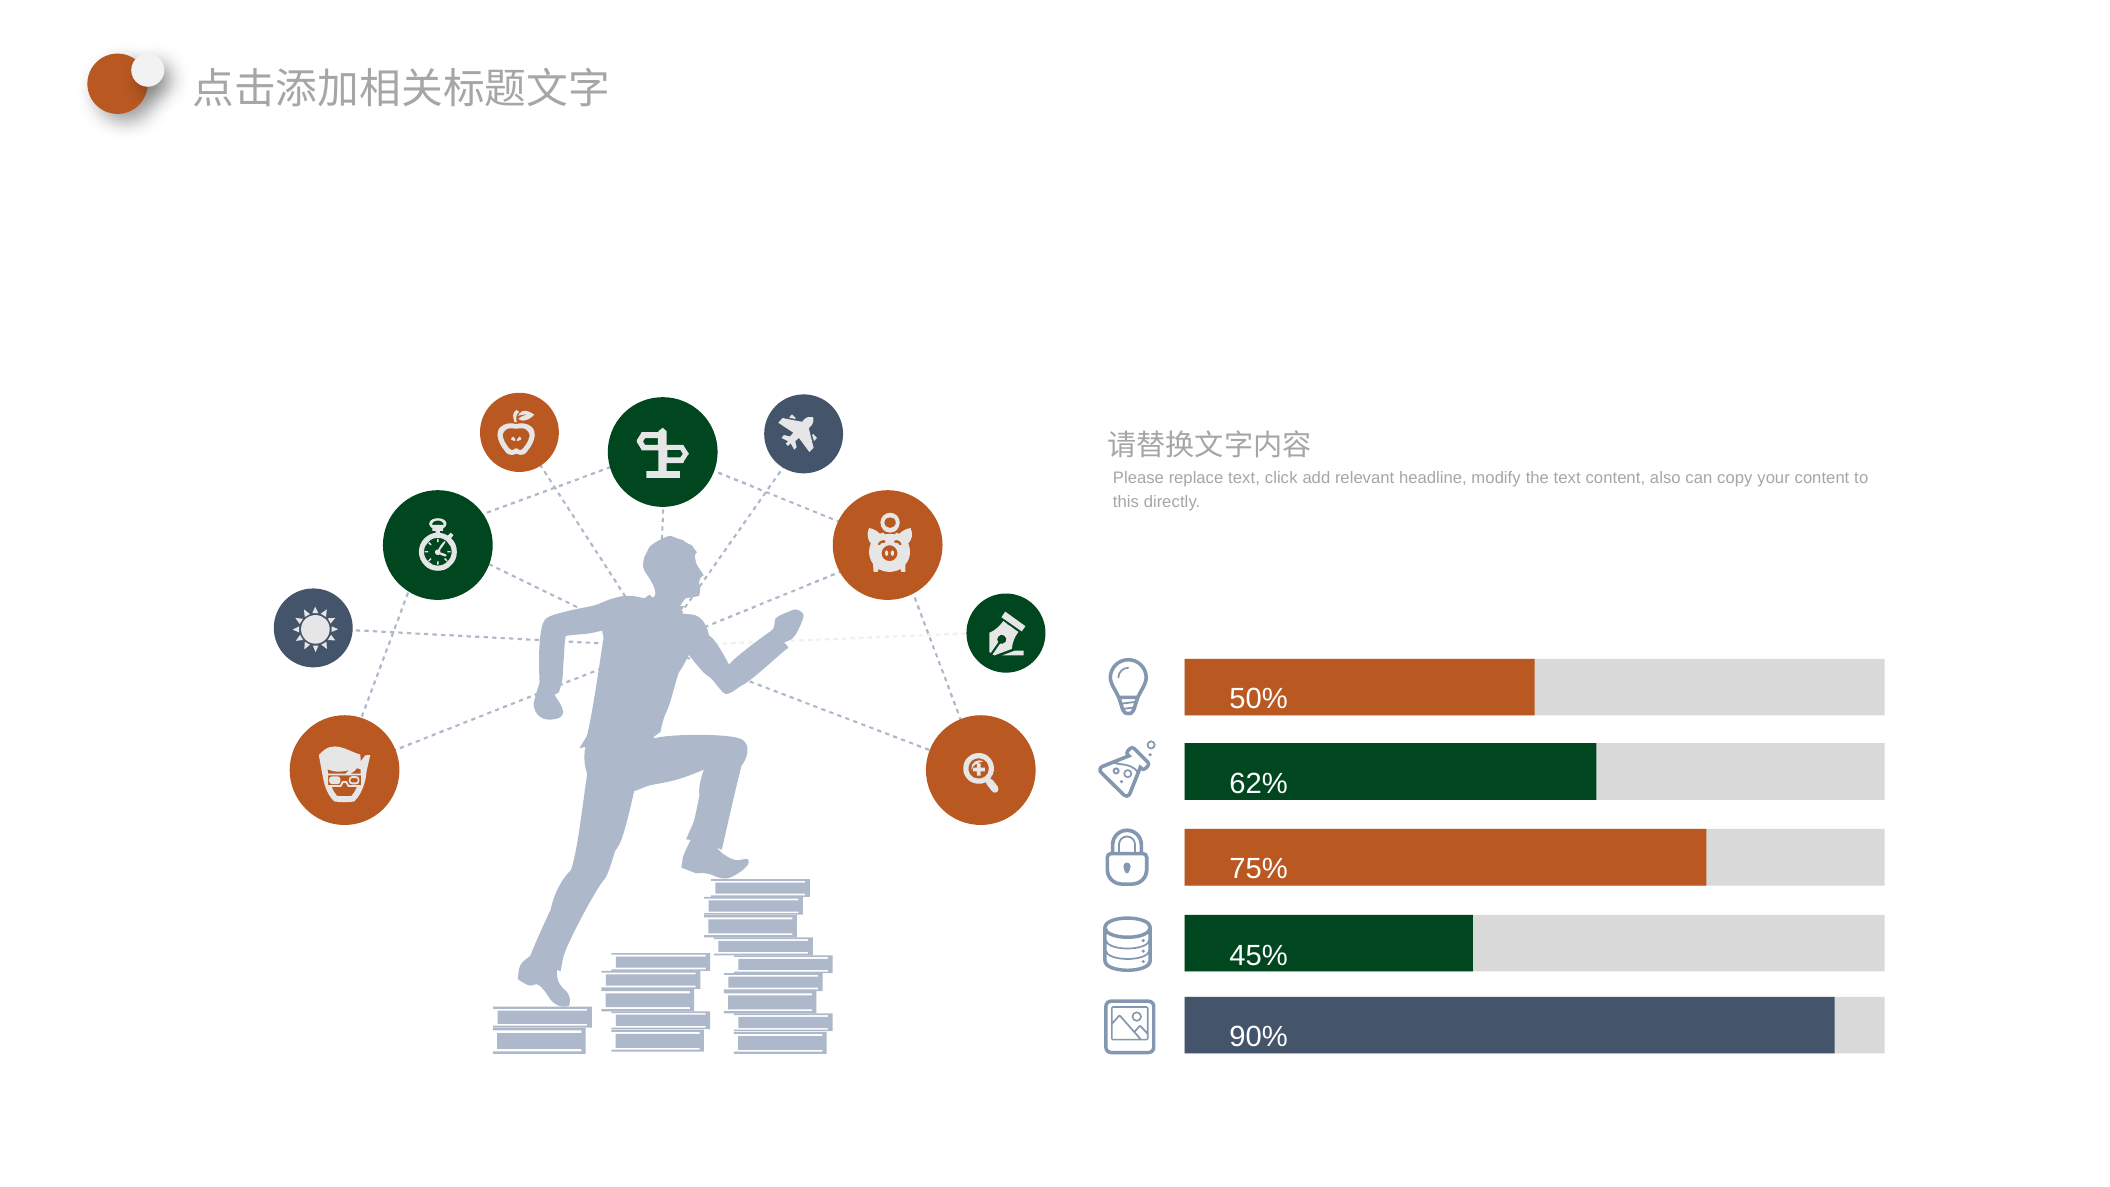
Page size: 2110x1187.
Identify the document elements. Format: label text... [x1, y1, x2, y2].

text_box 请替换文字内容 [1091, 410, 1335, 469]
text_box 62% [1208, 746, 1333, 810]
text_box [1103, 916, 1152, 973]
text_box [1536, 658, 1886, 716]
text_box [1597, 742, 1886, 801]
text_box [1184, 996, 1836, 1055]
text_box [1105, 828, 1149, 886]
text_box 45% [1208, 918, 1333, 982]
text_box [1836, 996, 1886, 1055]
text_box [269, 388, 1050, 1054]
text_box [1474, 914, 1886, 972]
text_box 90% [1208, 1000, 1333, 1064]
text_box [1184, 742, 1597, 801]
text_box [1108, 657, 1149, 716]
text_box [1184, 828, 1707, 887]
text_box 75% [1208, 832, 1333, 896]
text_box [1104, 999, 1156, 1055]
text_box [1707, 828, 1886, 887]
text_box 点击添加相关标题文字 [176, 53, 680, 114]
text_box Please replace text, click add relevant headline, modify the text content, also can copy your content to this directly. [1097, 455, 1910, 519]
text_box [130, 52, 166, 88]
text_box [1184, 914, 1474, 972]
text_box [1098, 740, 1156, 798]
text_box 50% [1208, 662, 1333, 726]
text_box [1184, 658, 1536, 716]
text_box [86, 52, 142, 115]
